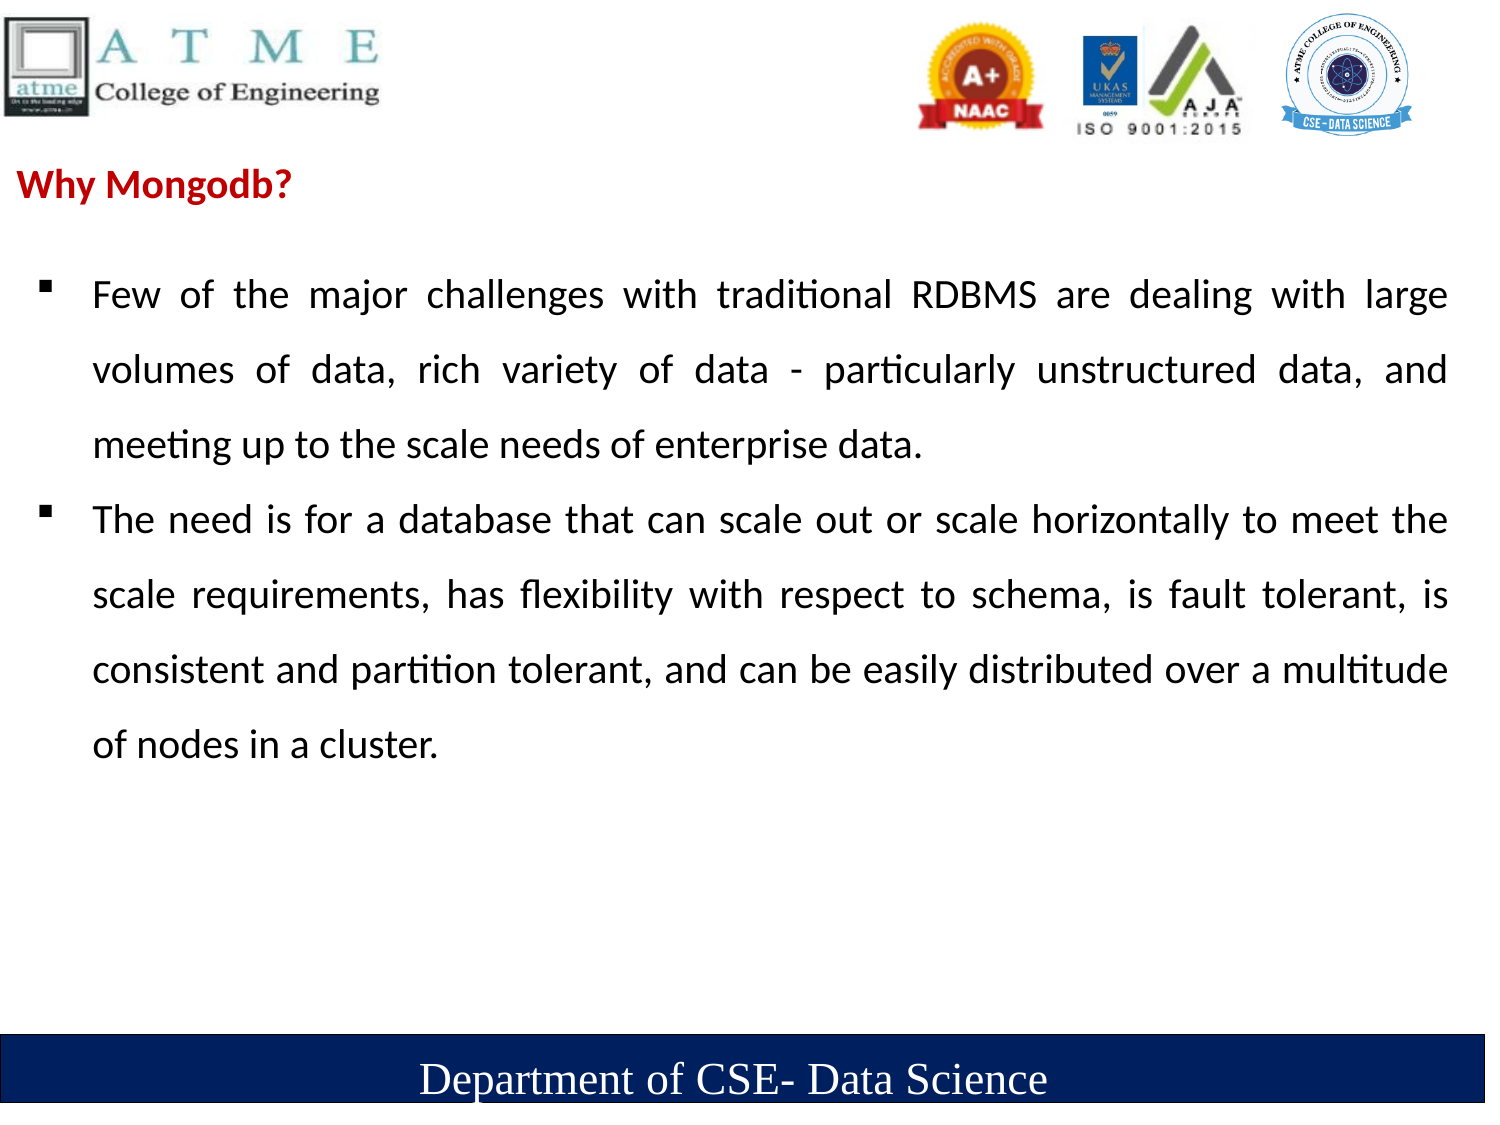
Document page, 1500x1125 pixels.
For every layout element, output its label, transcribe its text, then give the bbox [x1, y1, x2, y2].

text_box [1061, 16, 1256, 146]
picture [1281, 9, 1412, 140]
picture [903, 20, 1058, 151]
picture [0, 13, 383, 121]
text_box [0, 1033, 1486, 1104]
list Few of the major challenges with traditional RDBMS are dealing with large volumes of data, rich variety of data - particularly unstructured data, and meeting up to the scale needs of enterprise data. The need is for a database that can scale out or scale horizontally to meet the scale requirements, has flexibility with respect to schema, is fault tolerant, is consistent and partition tolerant, and can be easily distributed over a multitude of nodes in a cluster. [21, 233, 1465, 981]
title Why Mongodb? [1, 116, 1352, 246]
